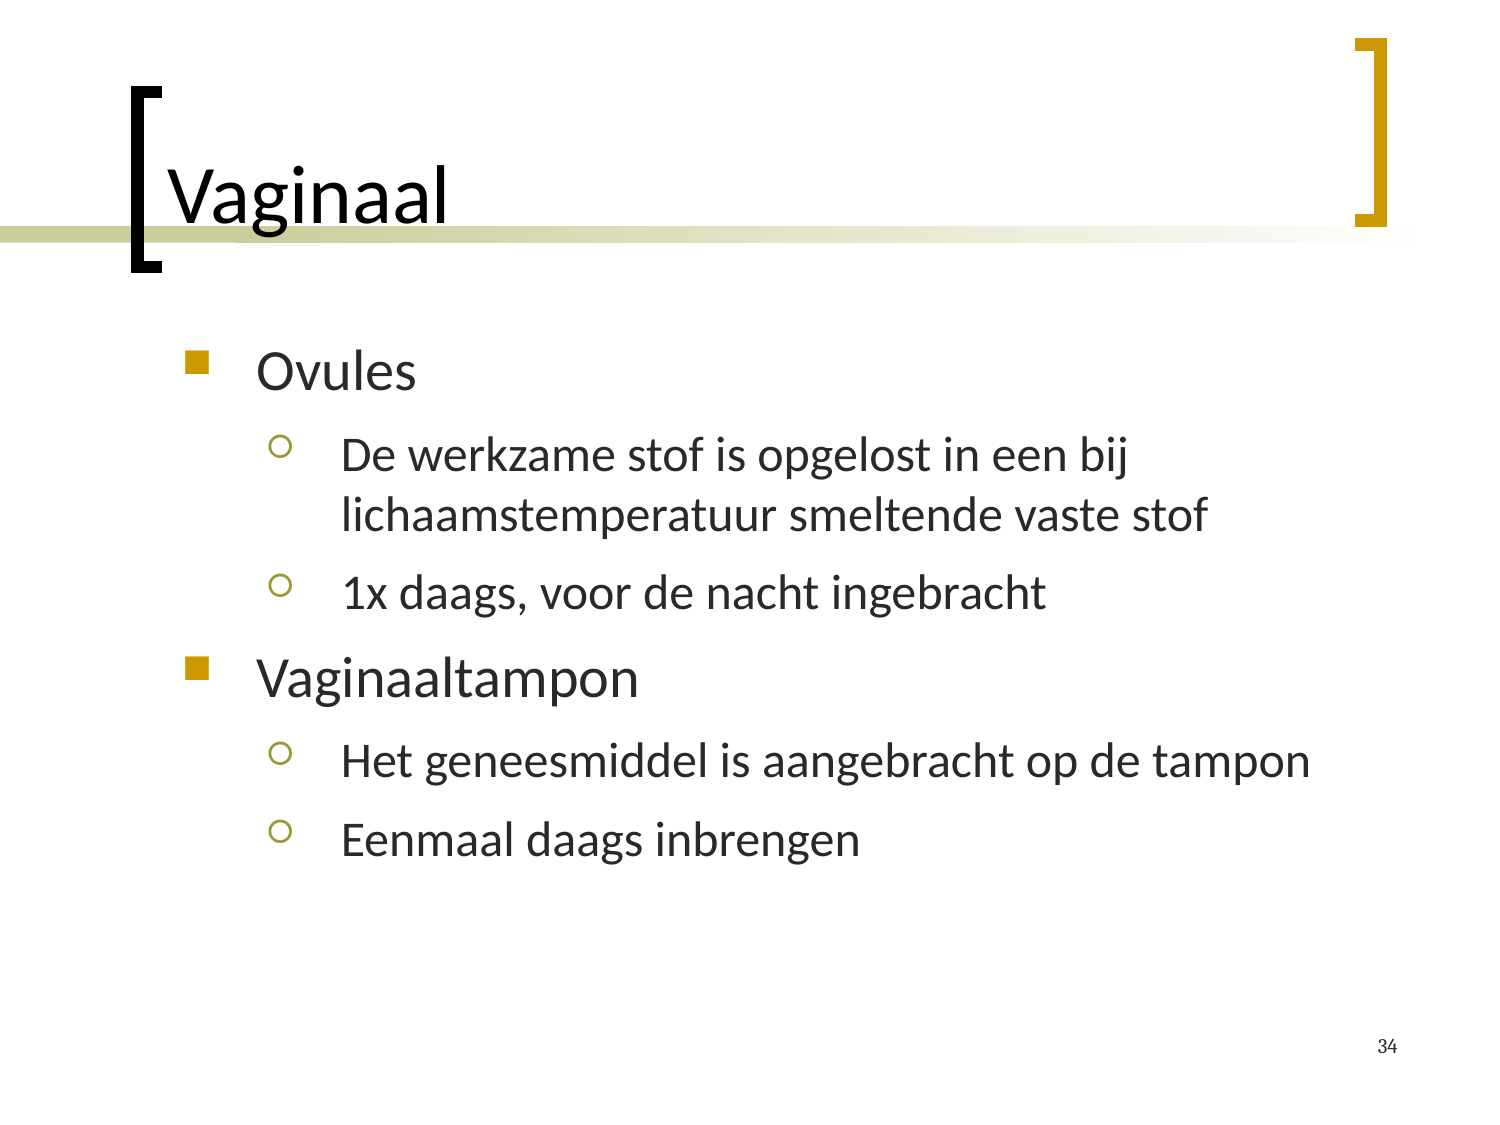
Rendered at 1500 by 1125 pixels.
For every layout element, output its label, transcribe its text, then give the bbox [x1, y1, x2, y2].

list Ovules De werkzame stof is opgelost in een bij lichaamstemperatuur smeltende vaste stof 1x daags, voor de nacht ingebracht Vaginaaltampon Het geneesmiddel is aangebracht op de tampon Eenmaal daags inbrengen [155, 324, 1413, 1000]
title Vaginaal [152, 15, 1328, 248]
slide_number 34 [1099, 1024, 1413, 1101]
